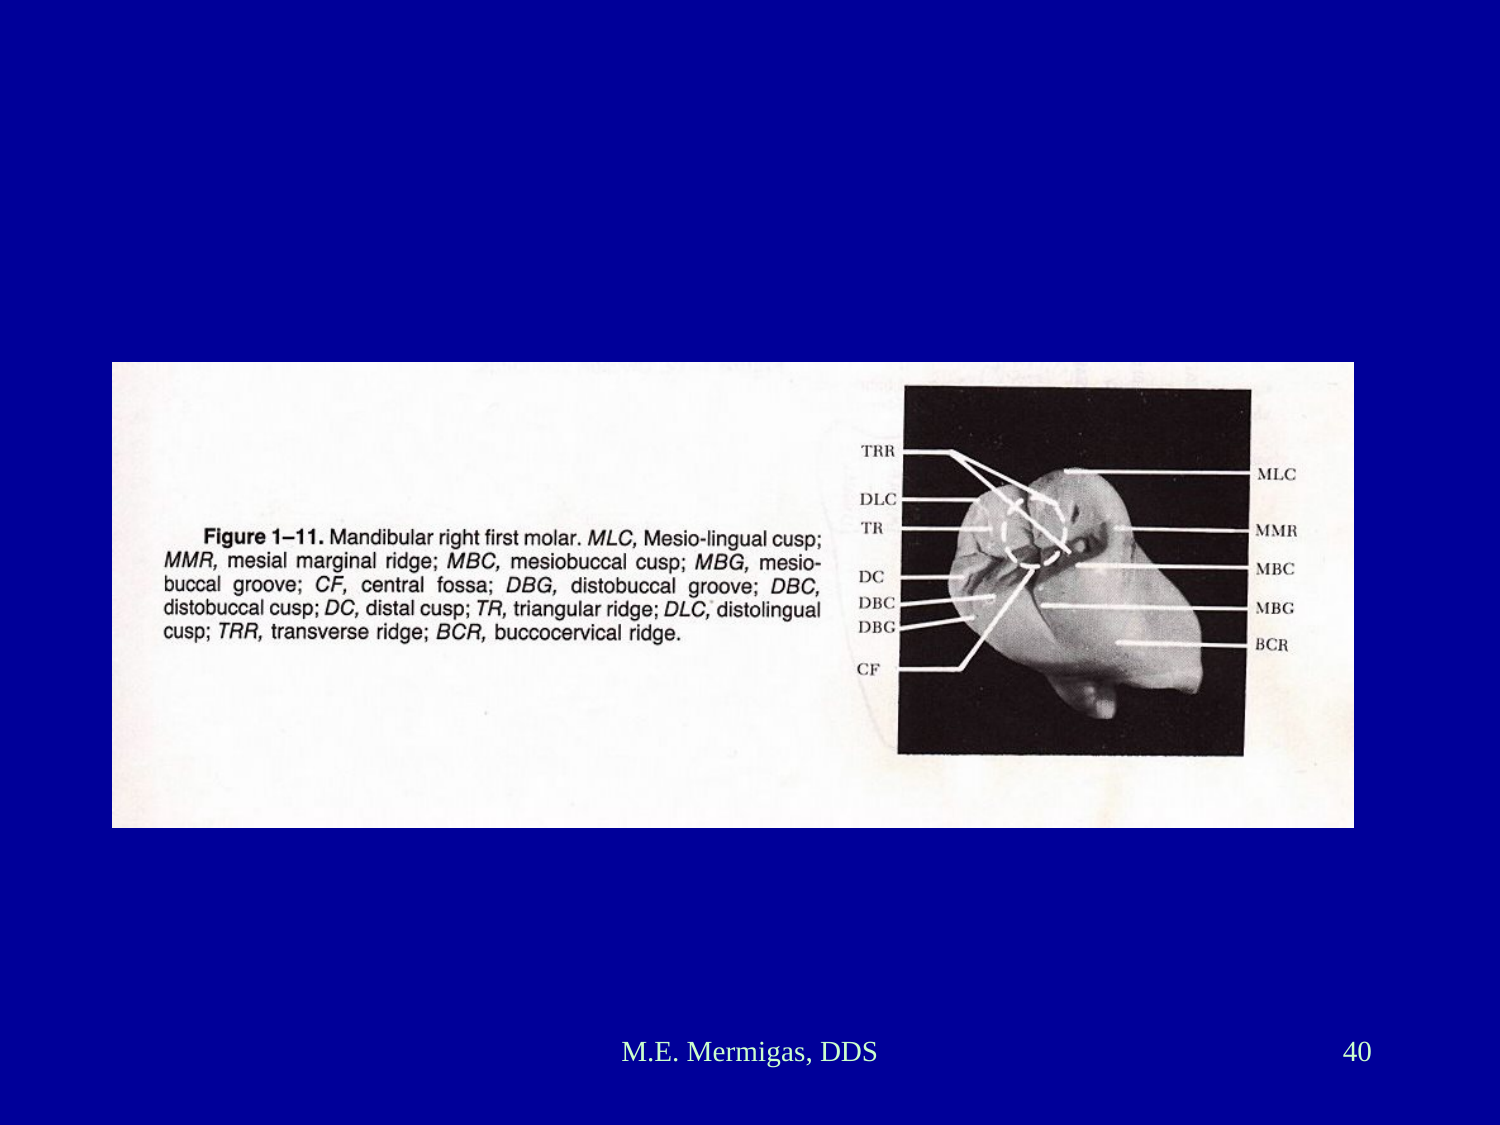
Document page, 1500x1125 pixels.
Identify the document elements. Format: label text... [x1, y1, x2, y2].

slide_number 40 [1074, 1024, 1388, 1101]
picture [112, 362, 1354, 828]
footer M.E. Mermigas, DDS [512, 1024, 988, 1101]
